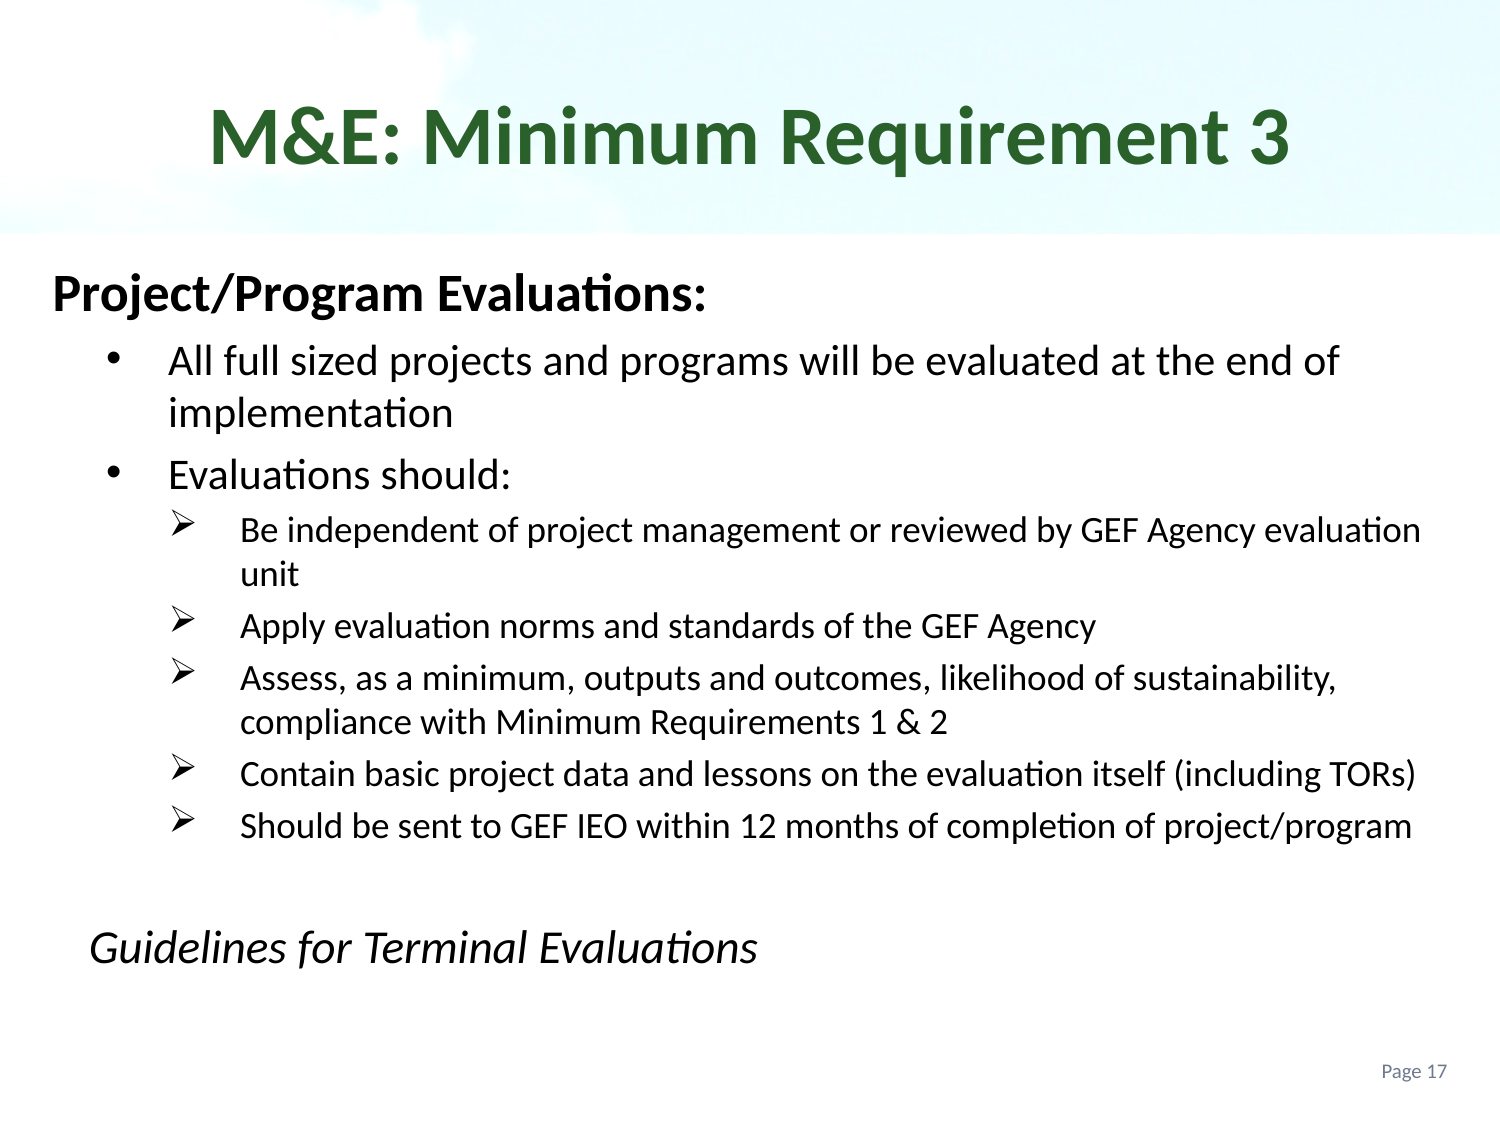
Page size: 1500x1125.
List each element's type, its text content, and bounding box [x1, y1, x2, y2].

title M&E: Minimum Requirement 3 [37, 37, 1463, 225]
list Project/Program Evaluations: All full sized projects and programs will be evaluated at the end of implementation Evaluations should: Be independent of project management or reviewed by GEF Agency evaluation unit Apply evaluation norms and standards of the GEF Agency Assess, as a minimum, outputs and outcomes, likelihood of sustainability, compliance with Minimum Requirements 1 & 2 Contain basic project data and lessons on the evaluation itself (including TORs) Should be sent to GEF IEO within 12 months of completion of project/program Guidelines for Terminal Evaluations [37, 249, 1463, 1050]
